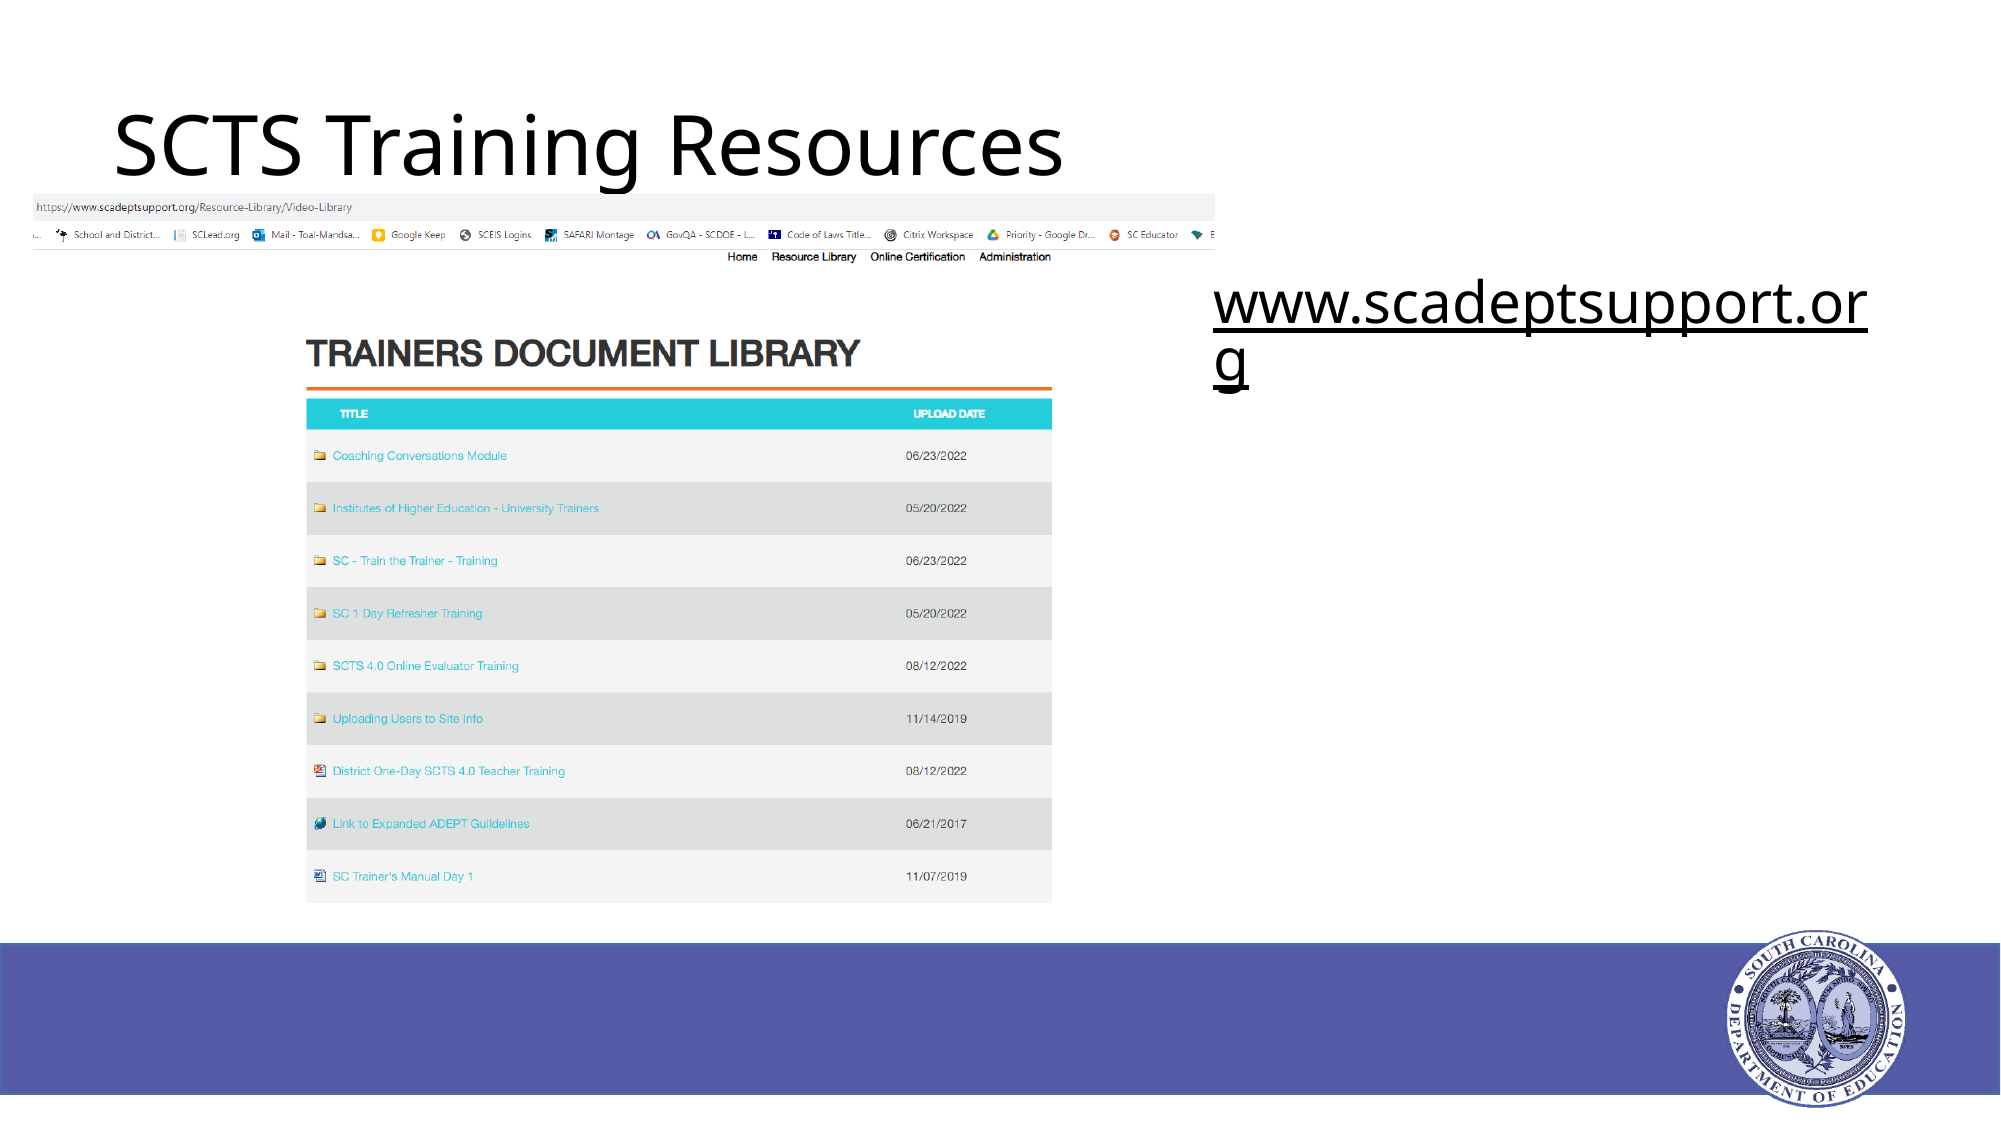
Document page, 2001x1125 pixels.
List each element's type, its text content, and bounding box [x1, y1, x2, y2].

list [33, 194, 1215, 920]
title SCTS Training Resources [99, 51, 1899, 247]
picture [1723, 928, 1907, 1109]
list www.scadeptsupport.org [1215, 259, 1899, 917]
